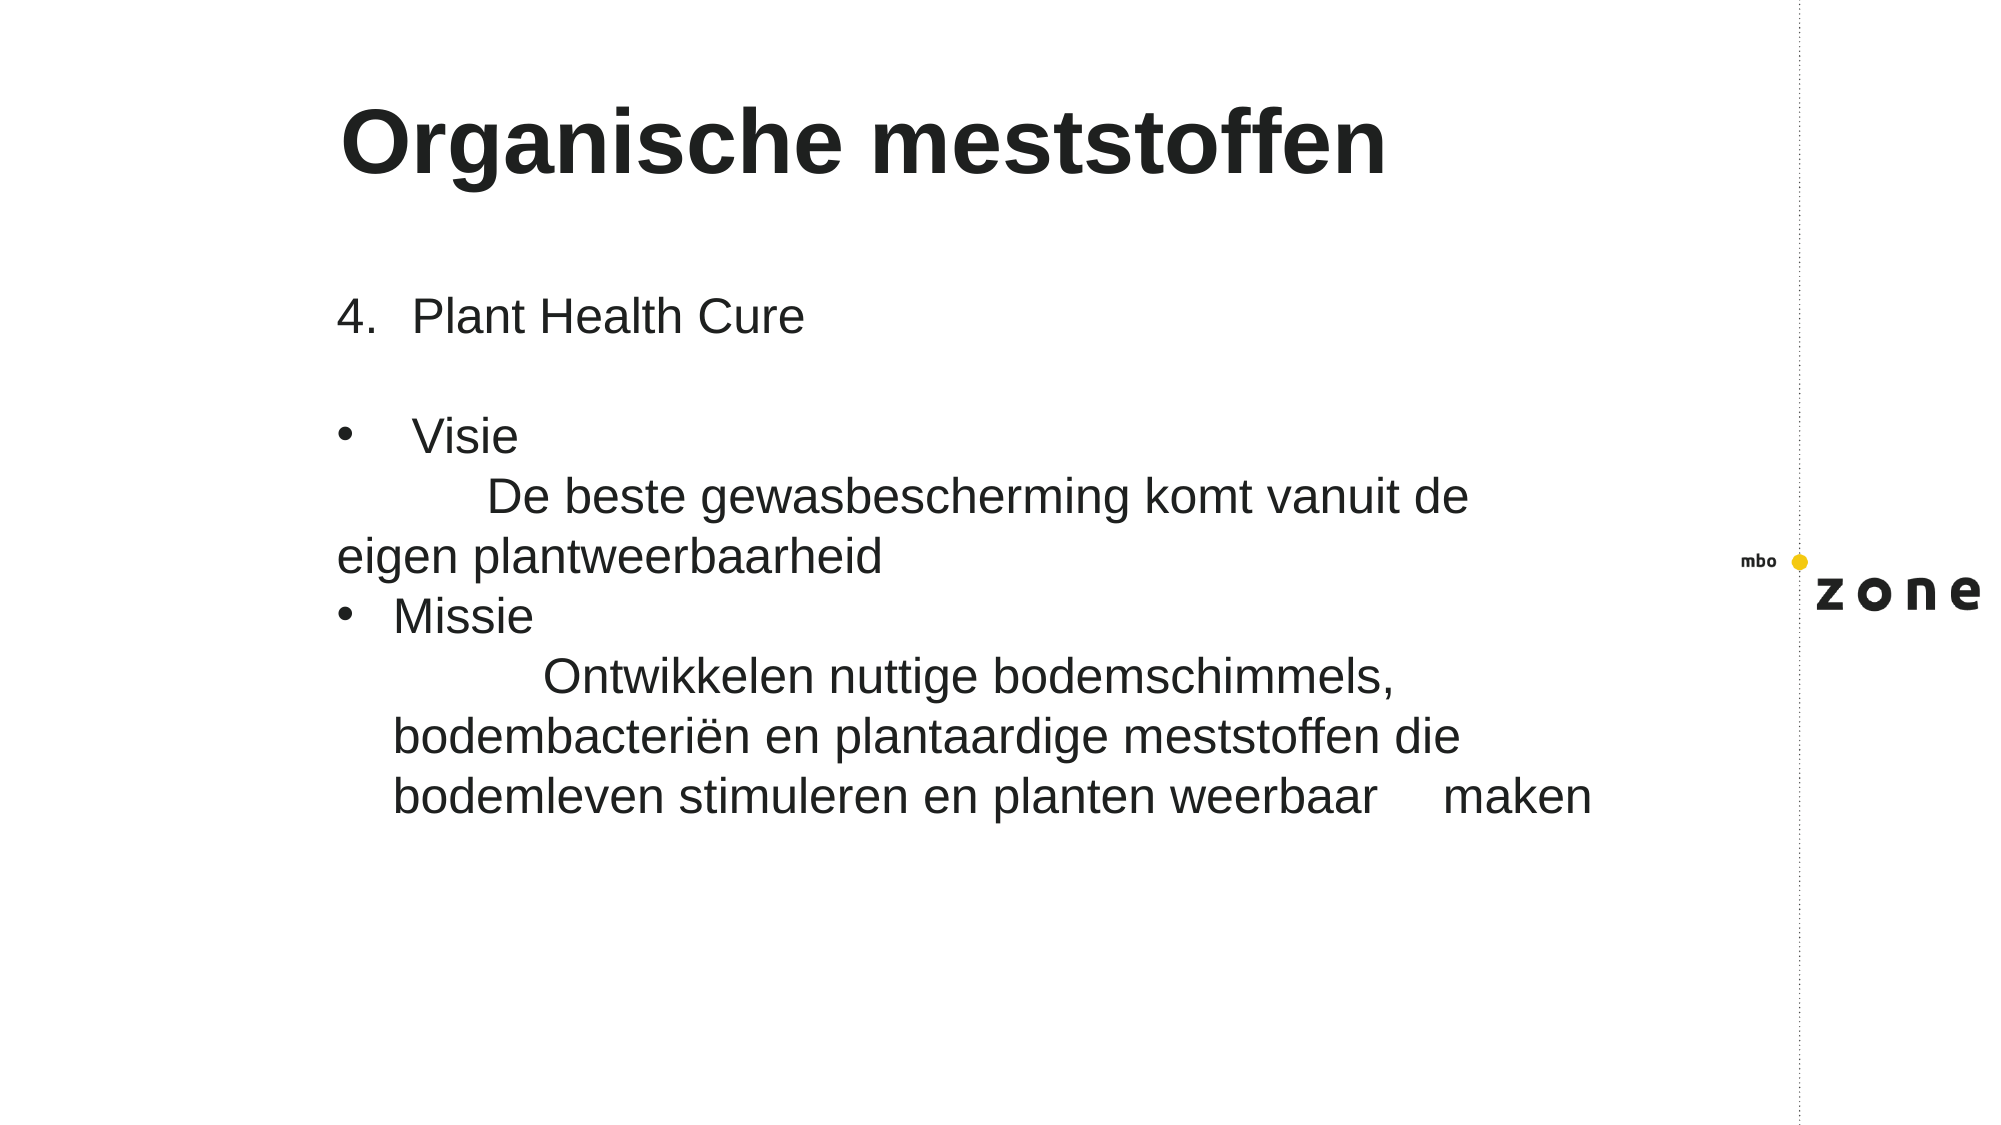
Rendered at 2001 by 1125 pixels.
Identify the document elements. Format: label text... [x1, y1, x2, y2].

list Plant Health Cure Visie De beste gewasbescherming komt vanuit de eigen plantweerbaarheid Missie Ontwikkelen nuttige bodemschimmels, bodembacteriën en plantaardige meststoffen die bodemleven stimuleren en planten weerbaar maken [336, 283, 1607, 998]
title Organische meststoffen [124, 94, 1607, 272]
picture [1596, 0, 2001, 1125]
